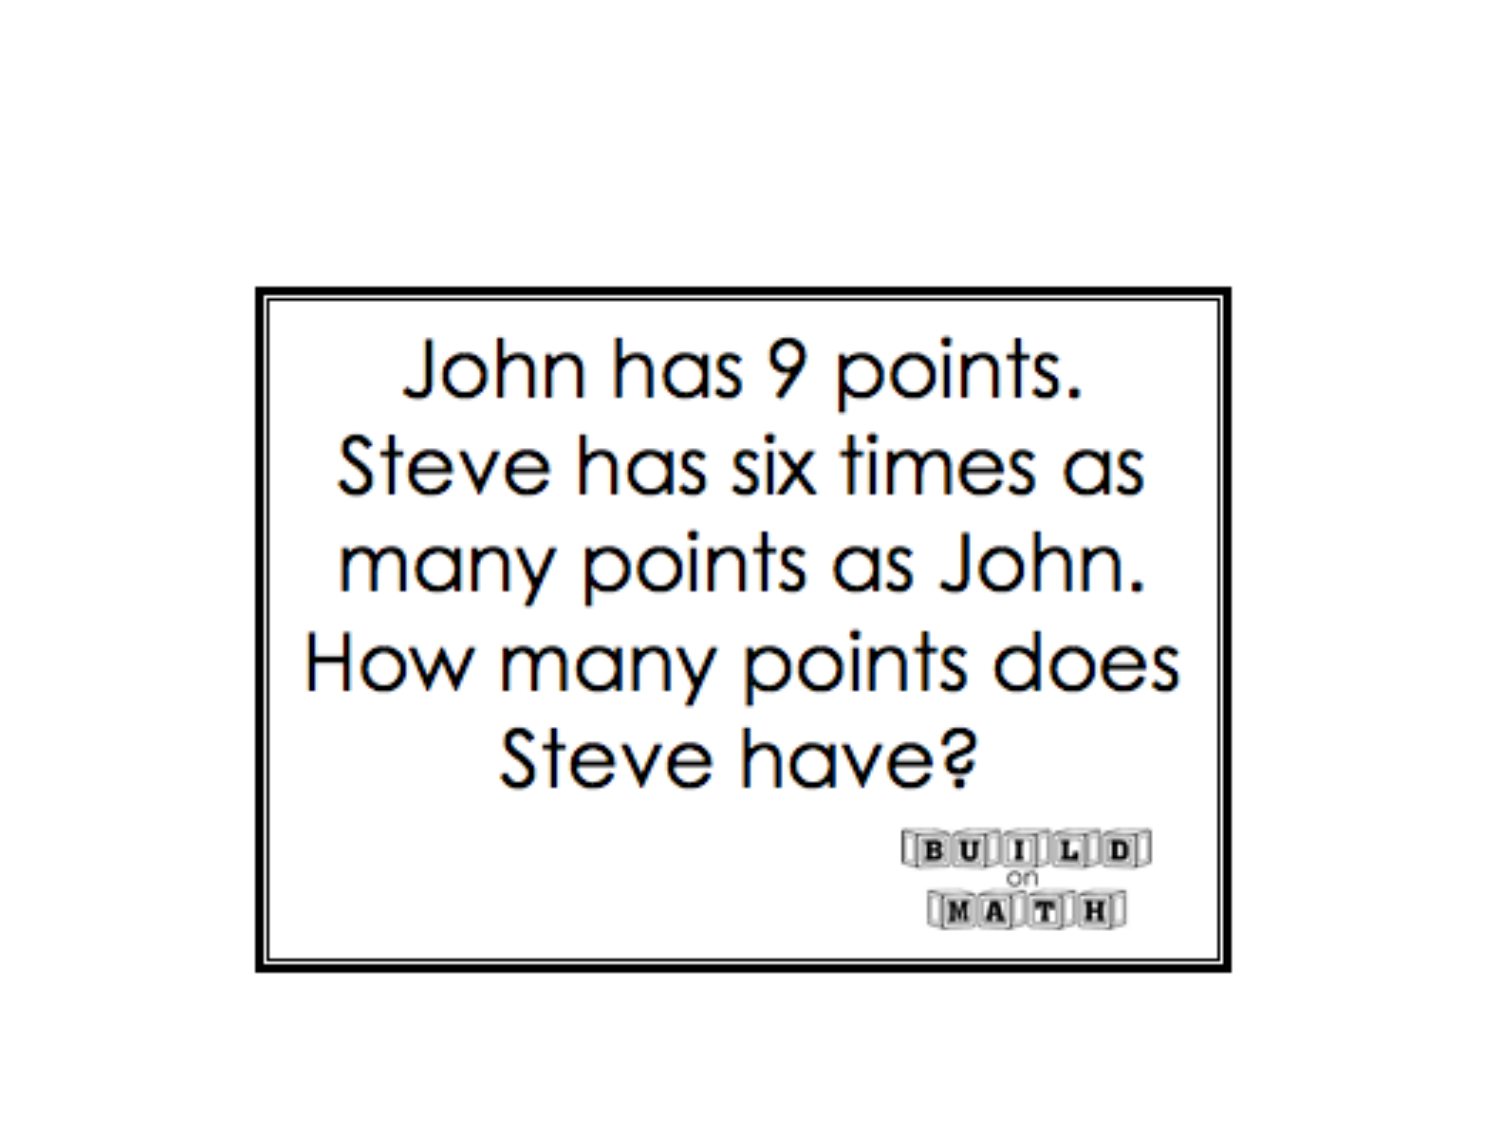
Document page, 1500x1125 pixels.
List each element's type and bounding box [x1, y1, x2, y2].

list [74, 262, 1426, 1006]
